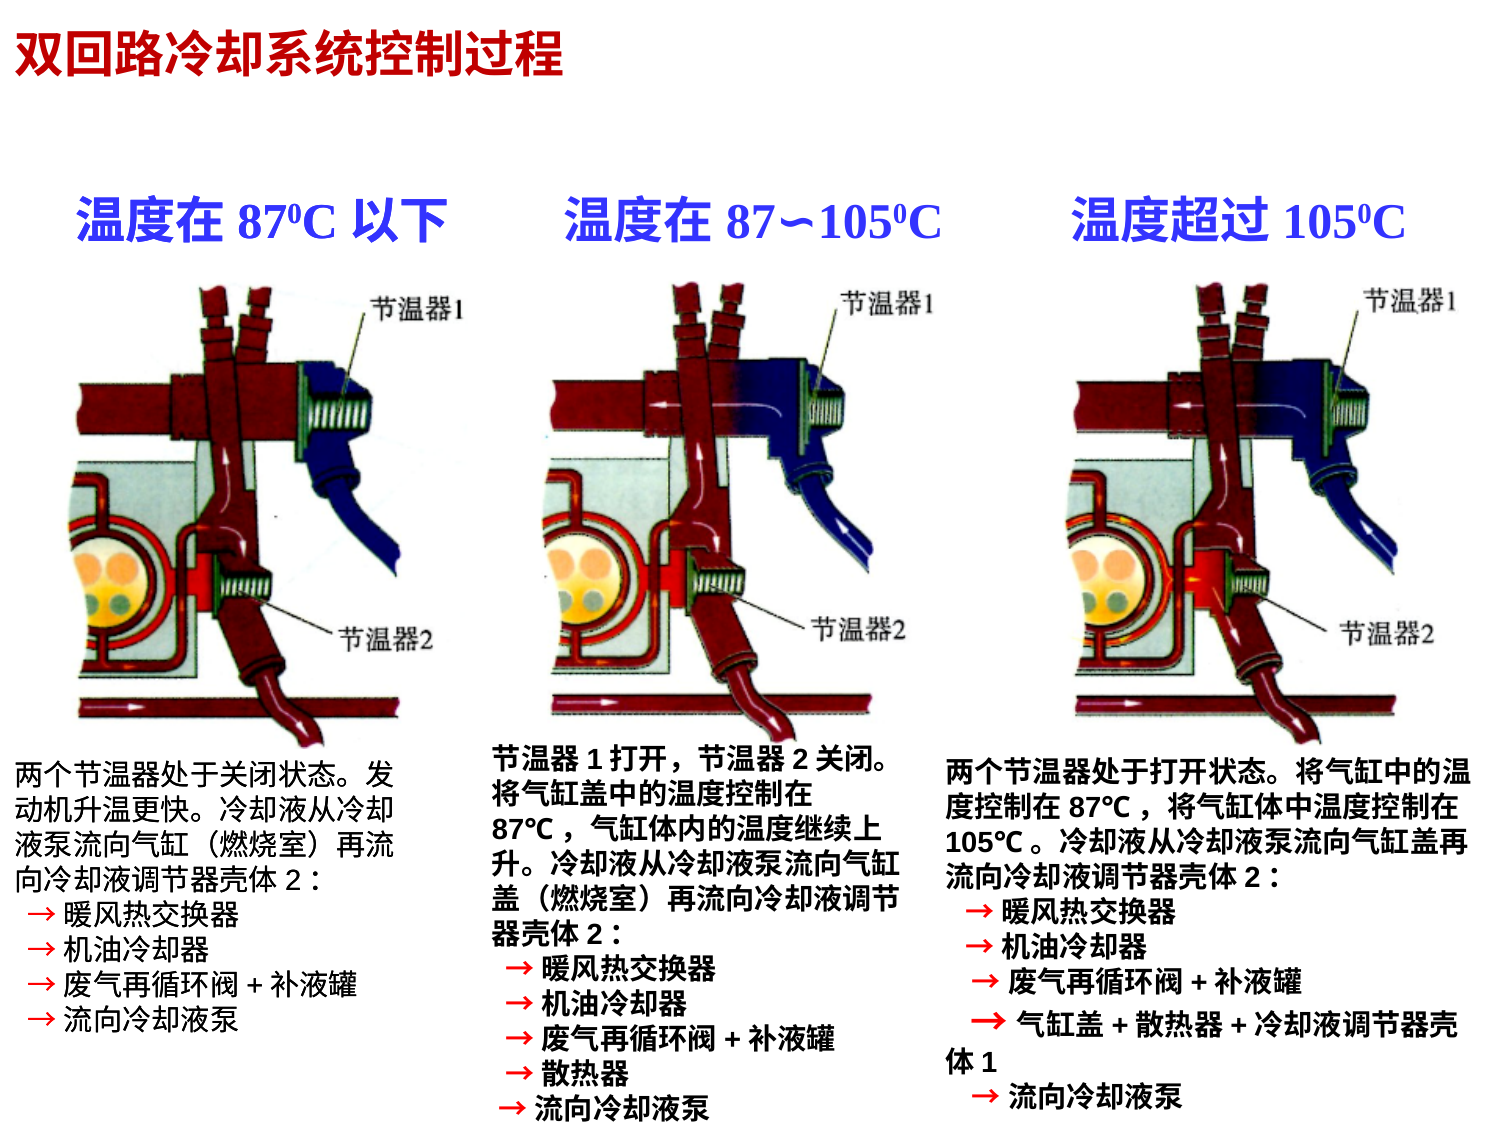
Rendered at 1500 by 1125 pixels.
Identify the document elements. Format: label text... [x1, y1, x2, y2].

text_box 温度在87∽1050C [549, 181, 998, 256]
text_box 两个节温器处于关闭状态。发动机升温更快。冷却液从冷却液泵流向气缸（燃烧室）再流向冷却液调节器壳体2： →暖风热交换器 →机油冷却器 →废气再循环阀+补液罐 →流向冷却液泵 [0, 748, 421, 1044]
text_box 双回路冷却系统控制过程 [0, 14, 580, 90]
text_box 温度在870C以下 [60, 181, 478, 256]
picture [540, 279, 943, 745]
picture [60, 279, 472, 750]
text_box 温度超过1050C [998, 181, 1459, 256]
text_box 两个节温器处于打开状态。将气缸中的温度控制在87℃，将气缸体中温度控制在105℃。冷却液从冷却液泵流向气缸盖再流向冷却液调节器壳体2： →暖风热交换器 →机油冷却器 →废气再循环阀+补液罐 →气缸盖+散热器+冷却液调节器壳体1 →流向冷却液泵 [930, 745, 1500, 1121]
picture [1063, 279, 1459, 747]
text_box 节温器1打开，节温器2关闭。将气缸盖中的温度控制在87℃，气缸体内的温度继续上升。冷却液从冷却液泵流向气缸盖（燃烧室）再流向冷却液调节器壳体2： →暖风热交换器 →机油冷却器 →废气再循环阀+补液罐 →散热器 →流向冷却液泵 [477, 733, 926, 1125]
